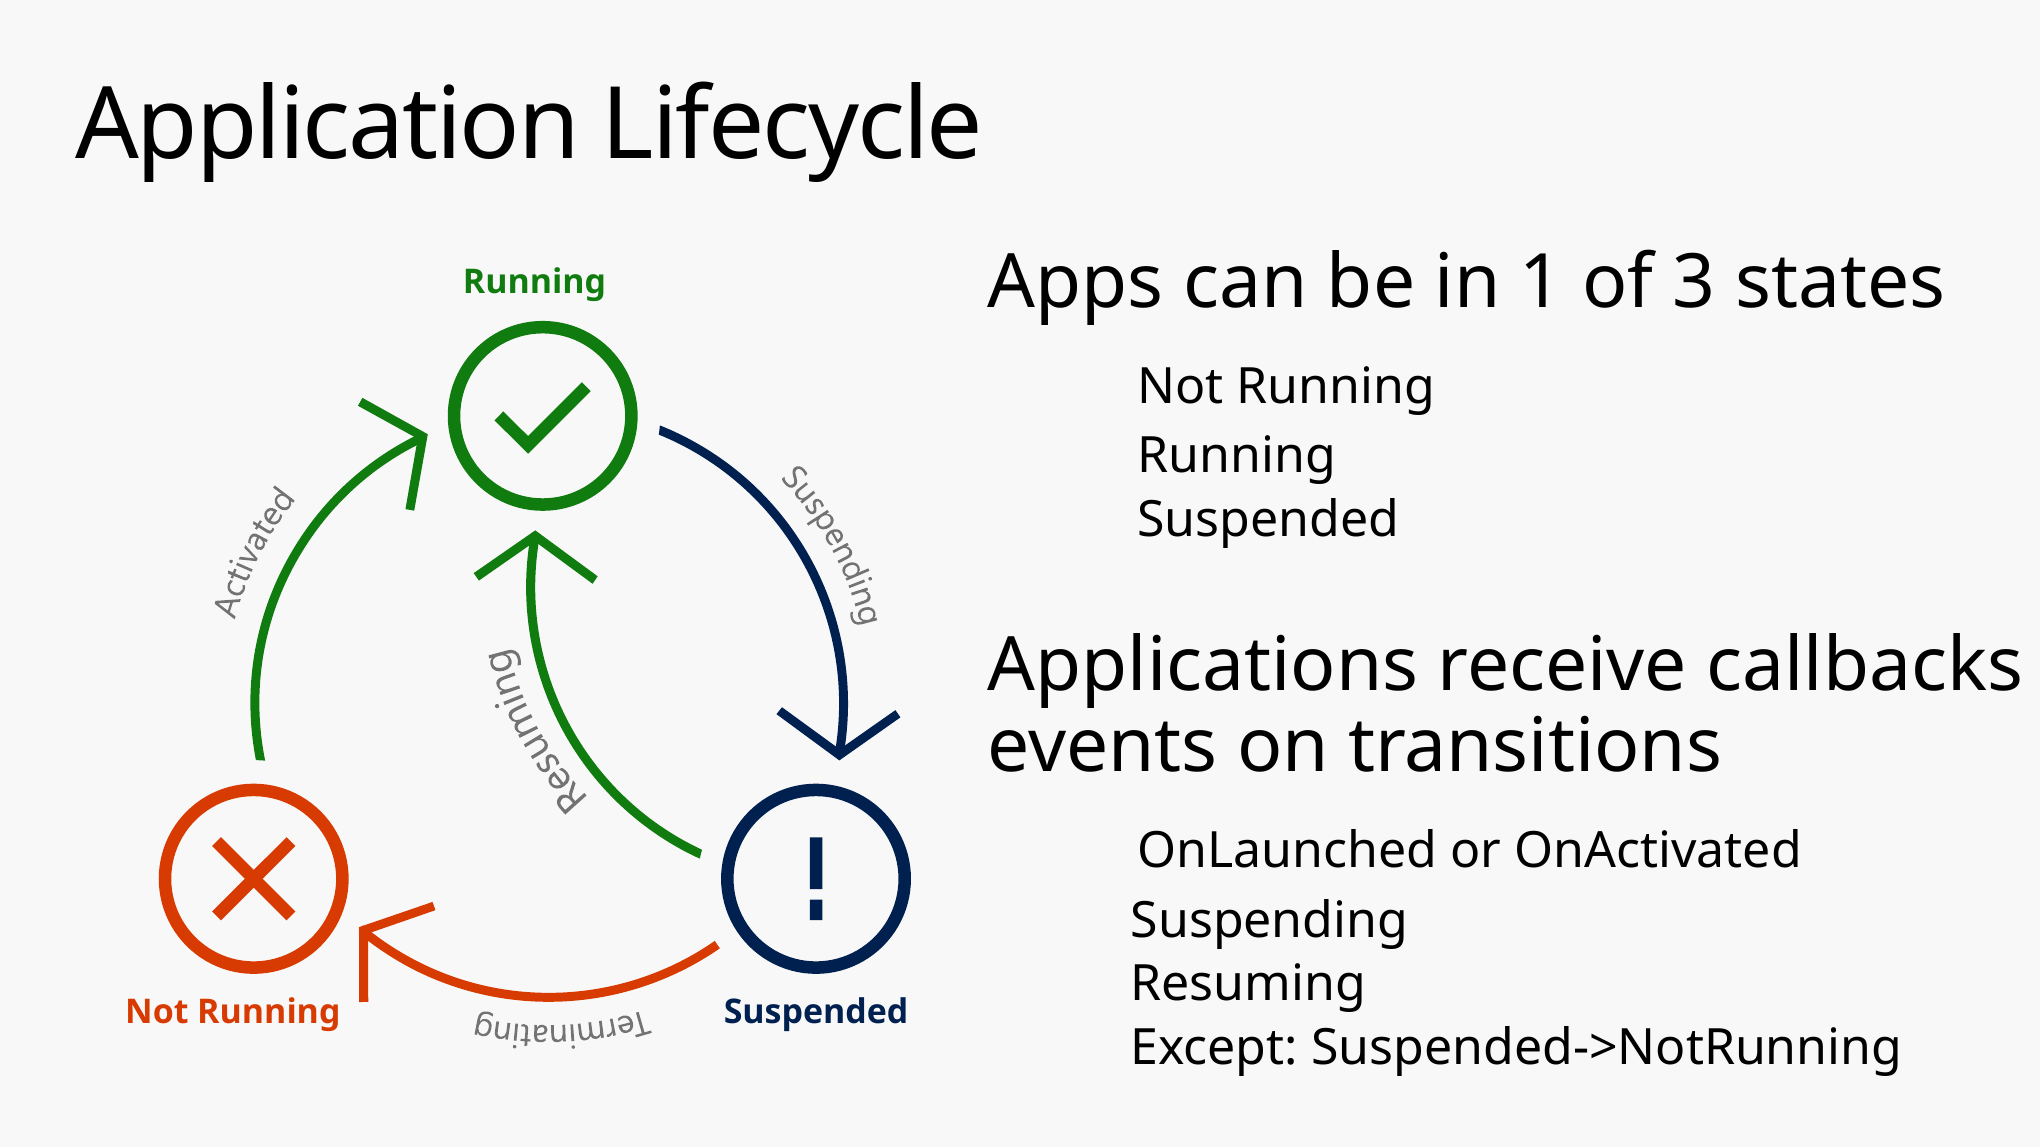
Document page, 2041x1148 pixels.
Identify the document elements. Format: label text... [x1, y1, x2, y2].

text_box [606, 1018, 616, 1037]
text_box [635, 1011, 652, 1038]
text_box [454, 327, 632, 505]
text_box [264, 507, 283, 525]
text_box Not Running [125, 989, 341, 1031]
text_box [494, 1021, 511, 1040]
text_box [358, 925, 720, 1002]
text_box [508, 702, 538, 738]
text_box [252, 520, 275, 534]
text_box [782, 466, 808, 488]
text_box [832, 542, 853, 564]
text_box [214, 599, 241, 620]
text_box [520, 1024, 531, 1047]
text_box [727, 789, 905, 968]
list Apps can be in 1 of 3 states Not Running Running Suspended Applications receive callbacks or events on transitions OnLaunched or OnActivated Suspending Resuming Except: Suspended->NotRunning [957, 171, 2041, 1148]
text_box [165, 789, 343, 968]
text_box [523, 733, 548, 760]
text_box [658, 425, 849, 756]
text_box [851, 587, 871, 607]
text_box Suspended [723, 989, 909, 1031]
text_box [228, 568, 251, 581]
text_box [238, 545, 258, 562]
text_box [357, 397, 423, 437]
text_box [488, 649, 521, 672]
text_box [534, 1024, 548, 1043]
text_box [617, 1015, 634, 1034]
text_box [474, 1011, 494, 1037]
text_box [848, 579, 865, 589]
text_box [526, 535, 703, 859]
text_box [850, 607, 878, 625]
title Application Lifecycle [45, 48, 1996, 199]
text_box [570, 1024, 575, 1042]
text_box [513, 1023, 519, 1041]
text_box [364, 901, 436, 932]
text_box [236, 562, 253, 572]
text_box [536, 754, 560, 773]
text_box [227, 580, 246, 596]
text_box [806, 509, 834, 530]
text_box [825, 529, 844, 546]
text_box [577, 1020, 604, 1041]
text_box [503, 694, 524, 706]
text_box [250, 431, 426, 761]
text_box [548, 767, 570, 789]
text_box [359, 935, 369, 1003]
text_box [498, 386, 587, 445]
text_box [805, 498, 824, 515]
text_box [842, 562, 870, 581]
text_box [273, 485, 295, 511]
text_box Running [462, 259, 607, 301]
text_box [248, 533, 268, 550]
text_box [473, 530, 598, 584]
text_box [776, 707, 901, 761]
text_box [550, 1024, 566, 1043]
text_box [496, 672, 521, 696]
text_box [556, 780, 587, 815]
text_box [795, 482, 816, 504]
text_box [405, 432, 428, 511]
